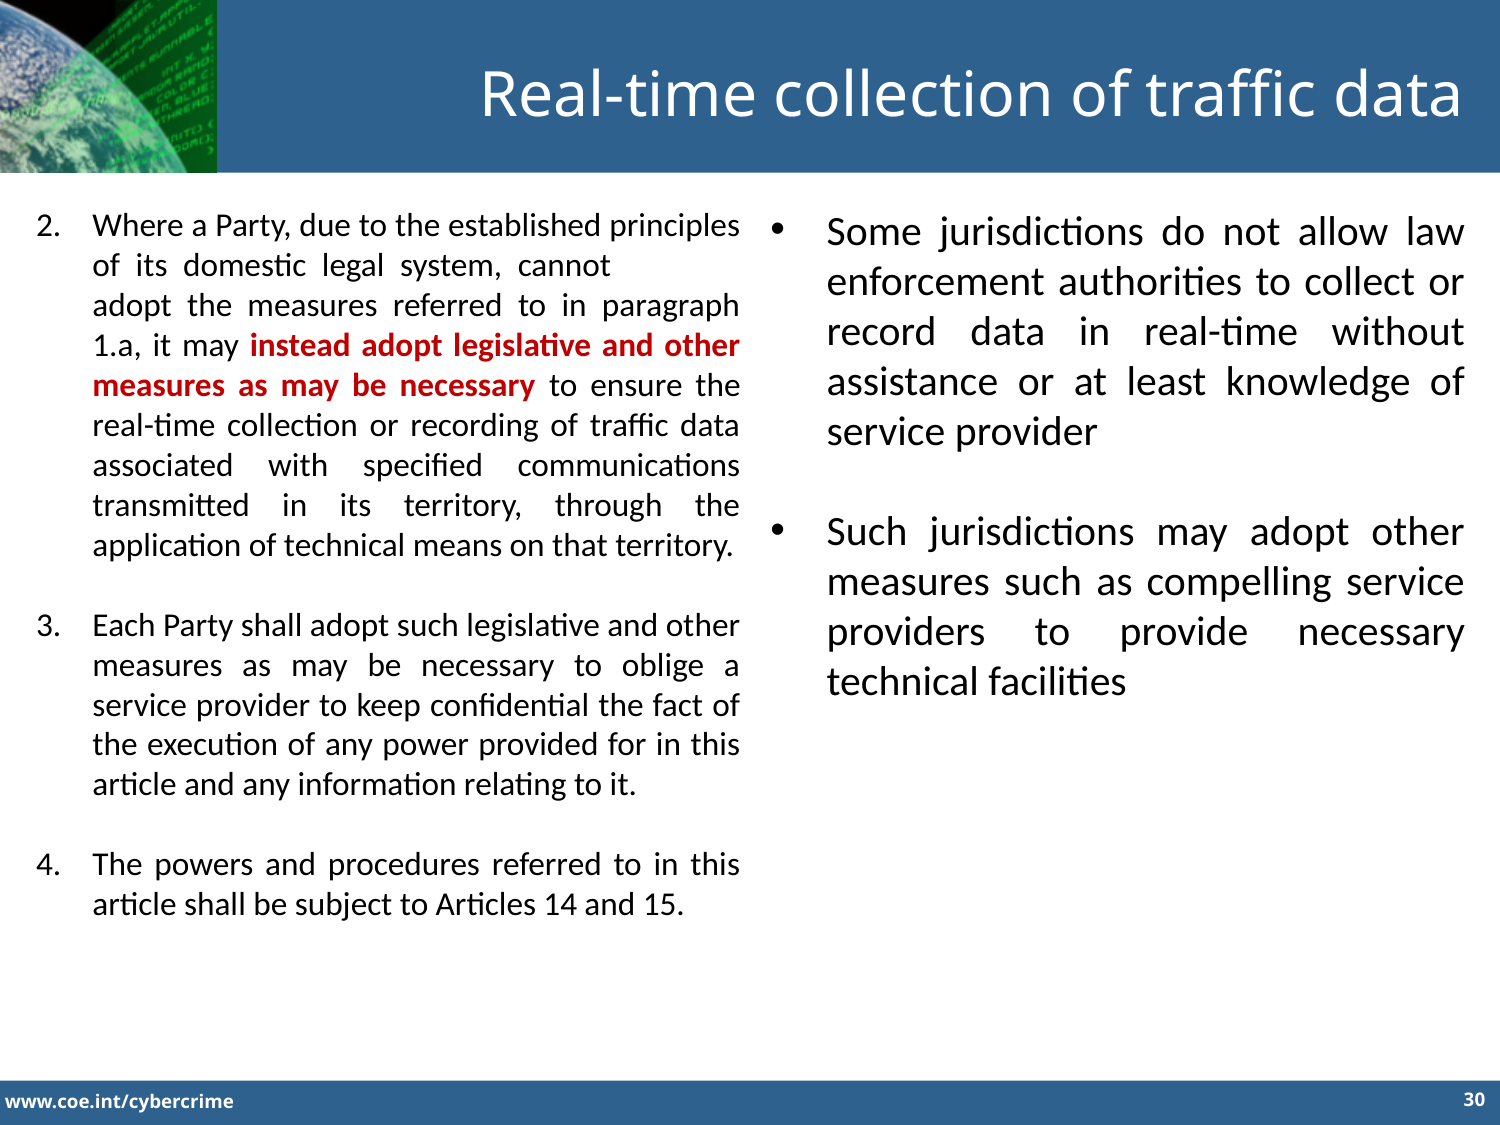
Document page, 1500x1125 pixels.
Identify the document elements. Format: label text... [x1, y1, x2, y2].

text_box Where a Party, due to the established principles of its domestic legal system, cannot adopt the measures referred to in paragraph 1.a, it may instead adopt legislative and other measures as may be necessary to ensure the real-time collection or recording of traffic data associated with specified communications transmitted in its territory, through the application of technical means on that territory. Each Party shall adopt such legislative and other measures as may be necessary to oblige a service provider to keep confidential the fact of the execution of any power provided for in this article and any information relating to it. The powers and procedures referred to in this article shall be subject to Articles 14 and 15. [21, 196, 756, 930]
text_box Real-time collection of traffic data [227, 46, 1480, 137]
text_box Some jurisdictions do not allow law enforcement authorities to collect or record data in real-time without assistance or at least knowledge of service provider Such jurisdictions may adopt other measures such as compelling service providers to provide necessary technical facilities [755, 196, 1480, 712]
picture [0, 0, 217, 173]
